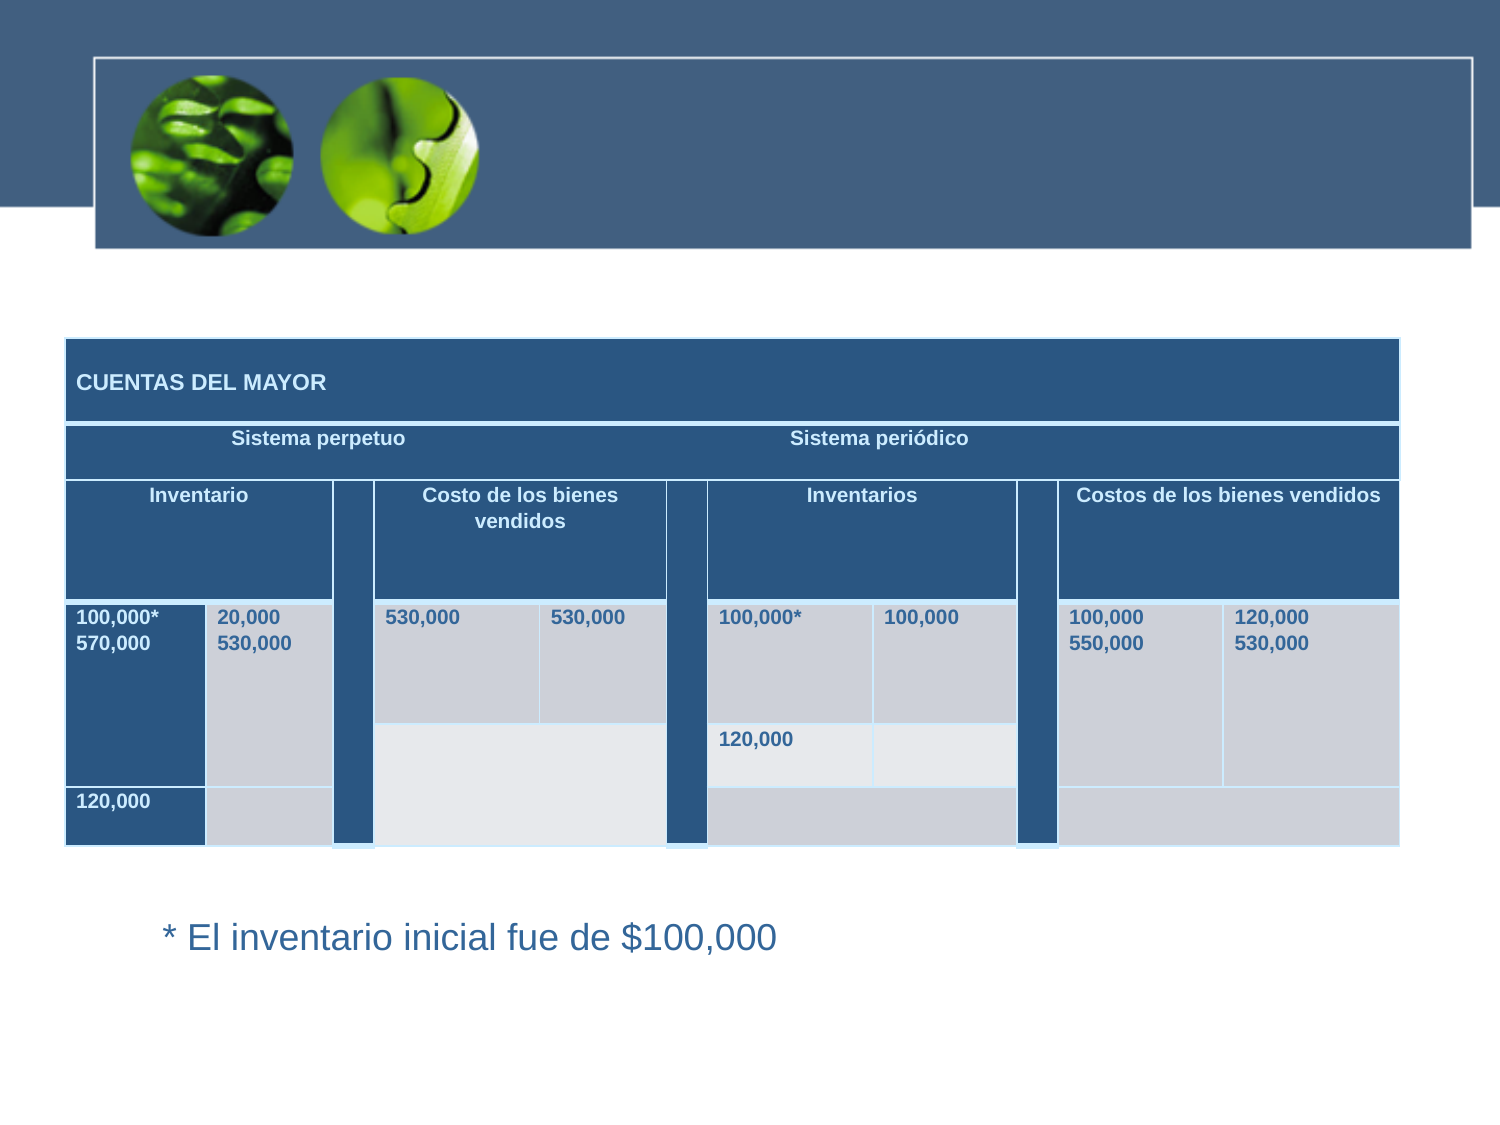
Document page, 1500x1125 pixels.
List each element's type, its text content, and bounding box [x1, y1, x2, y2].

table_cell 100,000* [708, 605, 872, 723]
table_header Inventarios [708, 481, 1016, 599]
table_cell 100,000 550,000 [1059, 605, 1222, 786]
table_cell Sistema perpetuo Sistema periódico [66, 426, 1399, 479]
table_header Costo de los bienes vendidos [375, 481, 666, 599]
table_cell 100,000 [874, 605, 1016, 723]
table_cell 530,000 [540, 605, 666, 723]
table_header [1018, 481, 1057, 843]
table_header CUENTAS DEL MAYOR [66, 339, 1399, 421]
table_header [667, 481, 707, 843]
picture [0, 0, 1500, 1125]
table_cell [874, 725, 1016, 786]
table_header Inventario [66, 481, 332, 599]
table_cell [207, 788, 332, 845]
table_cell 120,000 [708, 725, 872, 786]
table_cell [708, 788, 1016, 845]
table_cell [1059, 788, 1399, 845]
table_cell 20,000 530,000 [207, 605, 332, 786]
table_cell 120,000 [66, 788, 205, 845]
text_box * El inventario inicial fue de $100,000 [147, 905, 966, 965]
table_cell [375, 725, 666, 845]
table_header Costos de los bienes vendidos [1059, 481, 1399, 599]
table_cell 530,000 [375, 605, 539, 723]
table_header [334, 481, 373, 843]
table_cell 120,000 530,000 [1224, 605, 1399, 786]
table_cell 100,000* 570,000 [66, 605, 205, 786]
